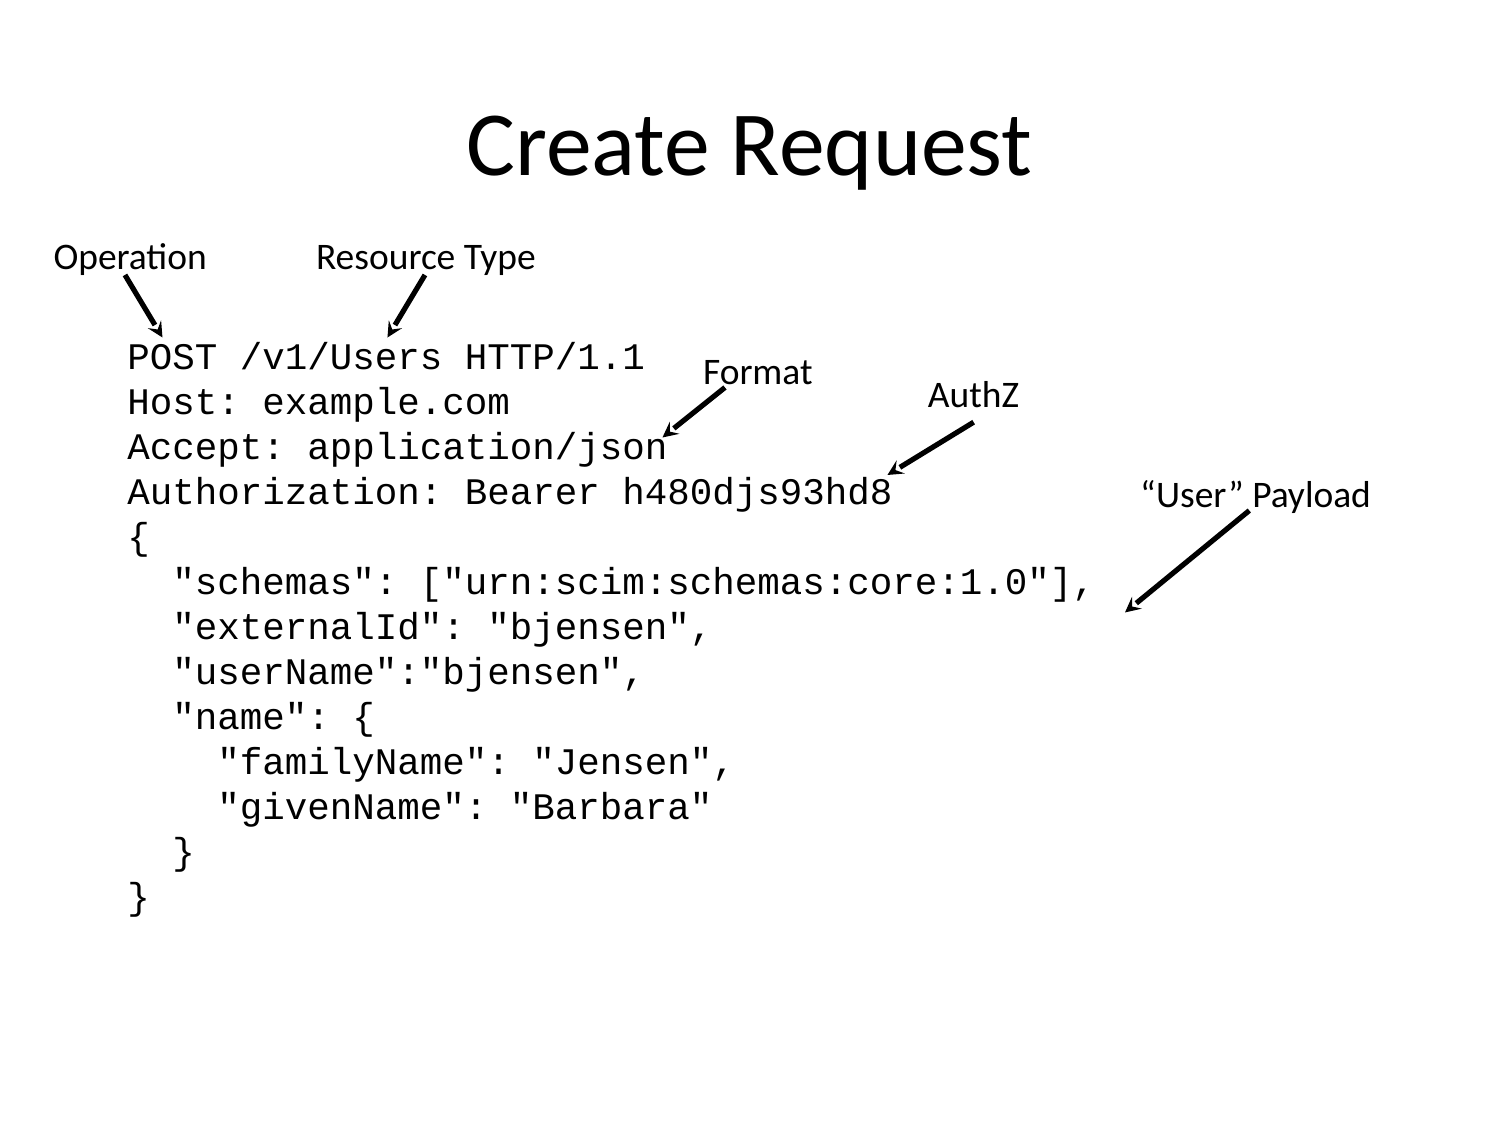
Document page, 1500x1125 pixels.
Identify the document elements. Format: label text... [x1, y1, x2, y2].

text_box “User” Payload [1125, 462, 1387, 523]
text_box Format [688, 339, 828, 400]
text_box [387, 274, 426, 338]
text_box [1124, 510, 1250, 613]
title Create Request [75, 45, 1425, 233]
text_box POST /v1/Users HTTP/1.1 Host: example.com Accept: application/json Authorization: Bearer h480djs93hd8 { "schemas": ["urn:scim:schemas:core:1.0"], "externalId": "bjensen", "userName":"bjensen", "name": { "familyName": "Jensen", "givenName": "Barbara" } } [112, 324, 1413, 925]
text_box Operation [38, 224, 222, 285]
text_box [887, 422, 974, 476]
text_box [124, 274, 163, 338]
text_box Resource Type [301, 224, 552, 285]
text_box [662, 387, 726, 438]
text_box AuthZ [913, 362, 1035, 423]
